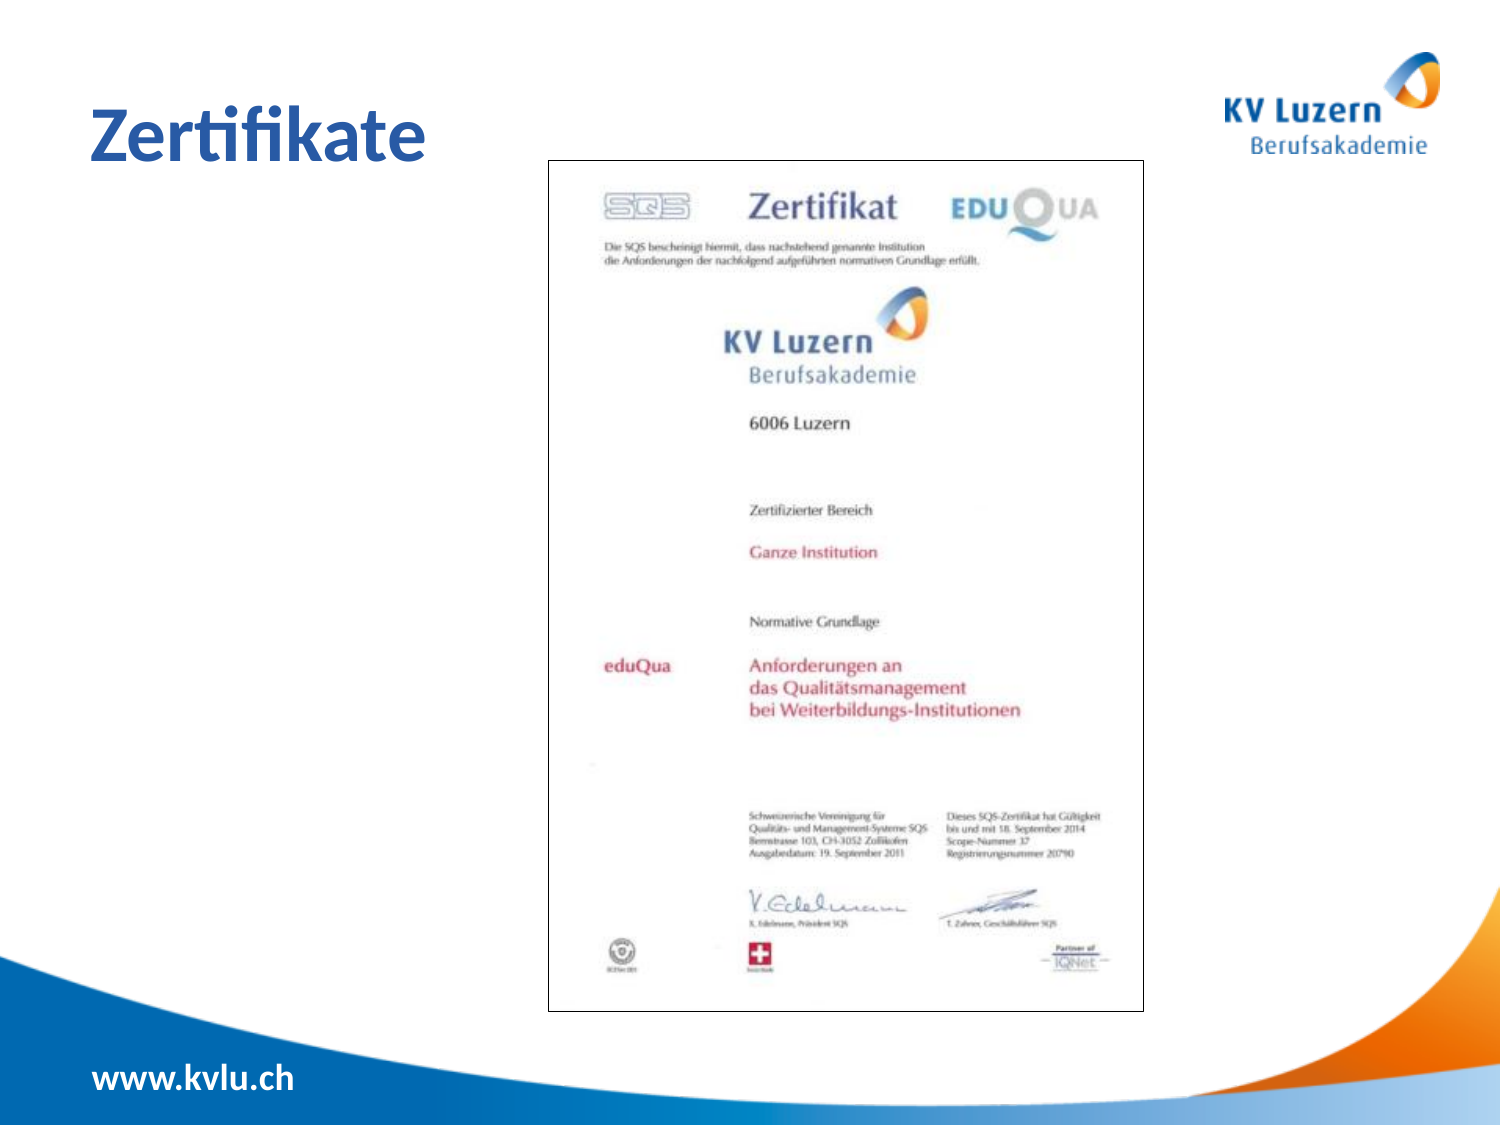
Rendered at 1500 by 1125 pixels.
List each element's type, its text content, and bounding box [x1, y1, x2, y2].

picture [1225, 52, 1440, 154]
picture [0, 160, 1500, 1125]
title Zertifikate [75, 52, 1199, 208]
footer www.kvlu.ch [76, 1045, 552, 1106]
